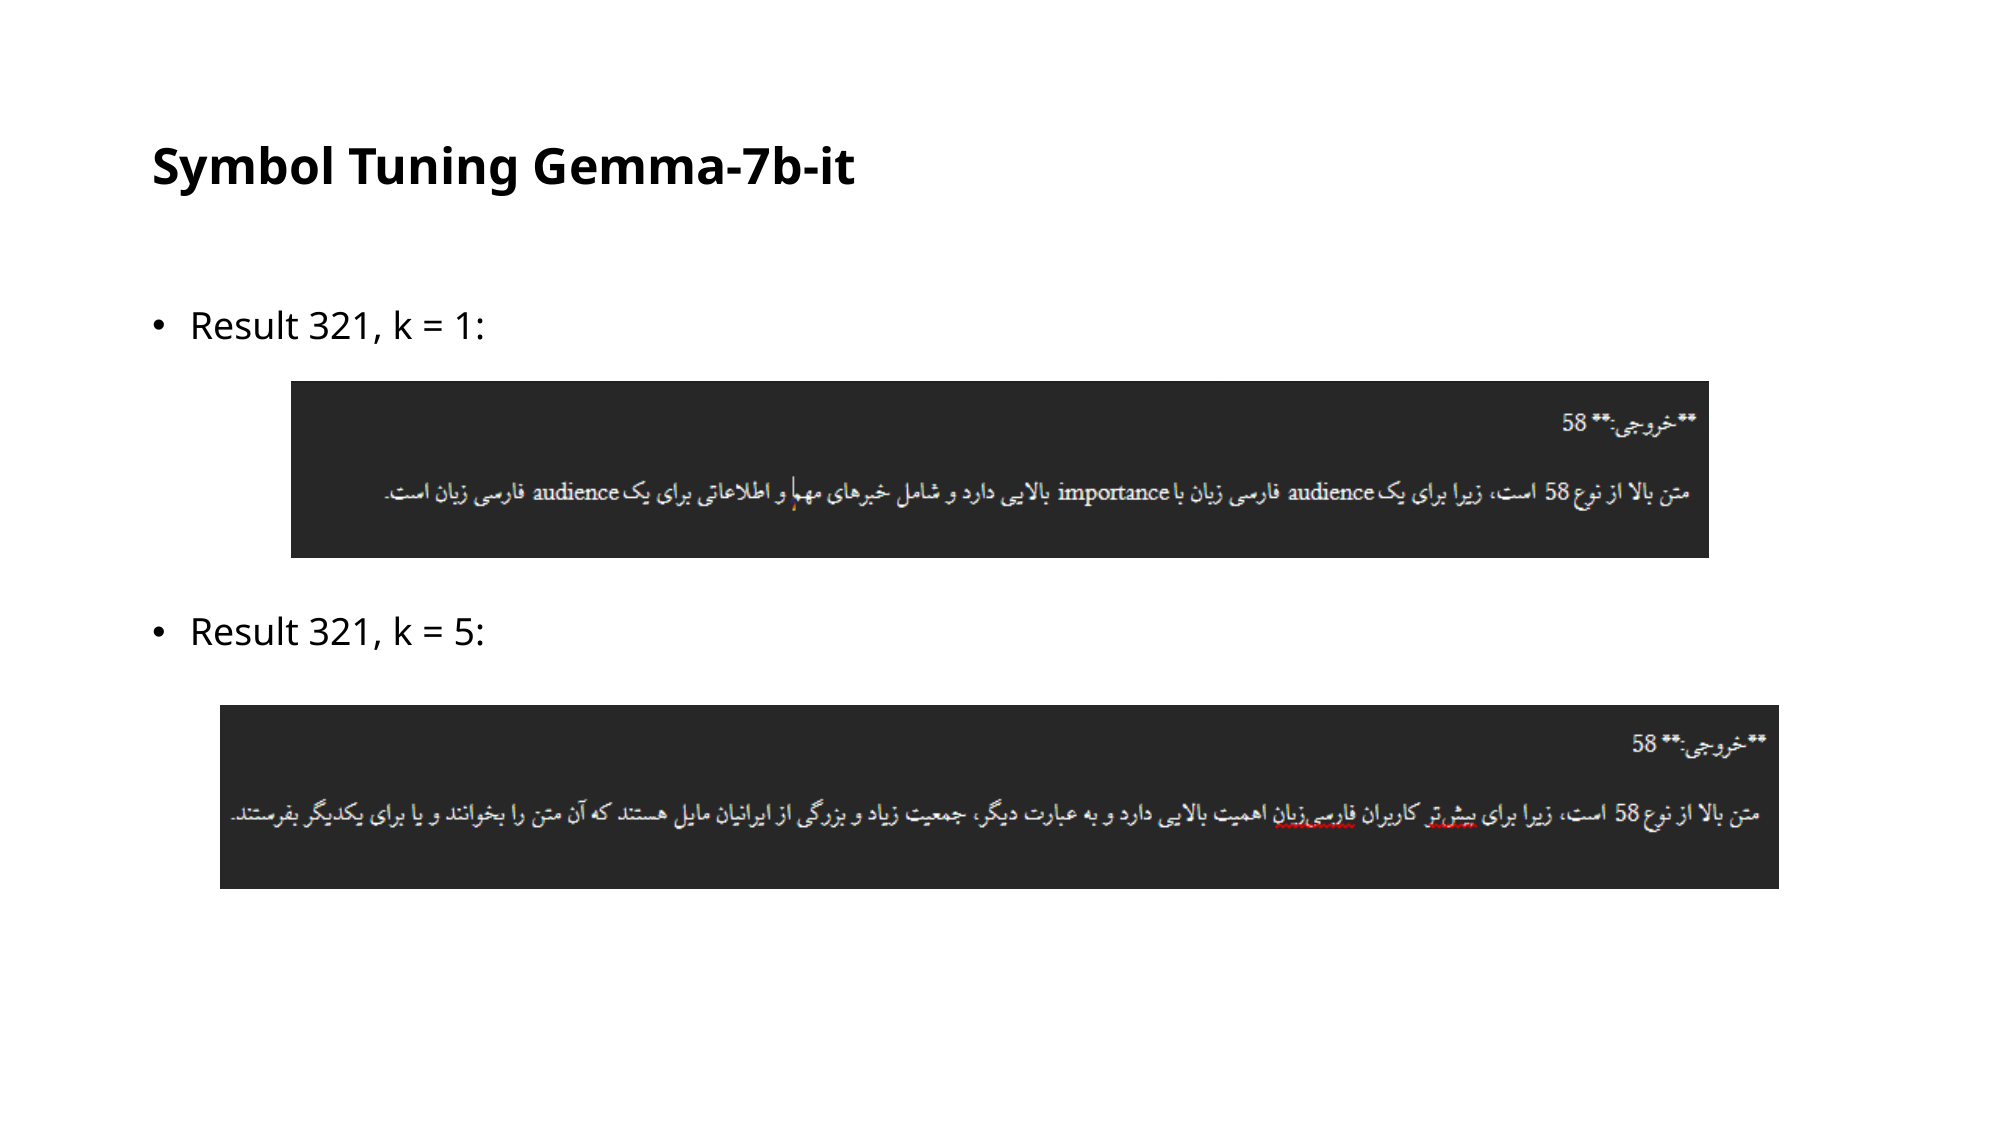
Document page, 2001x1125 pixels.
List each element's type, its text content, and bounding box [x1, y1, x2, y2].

title Symbol Tuning Gemma-7b-it [137, 59, 1863, 278]
picture [290, 380, 1710, 559]
picture [220, 704, 1780, 889]
list Result 321, k = 1: Result 321, k = 5: [137, 299, 1863, 1014]
